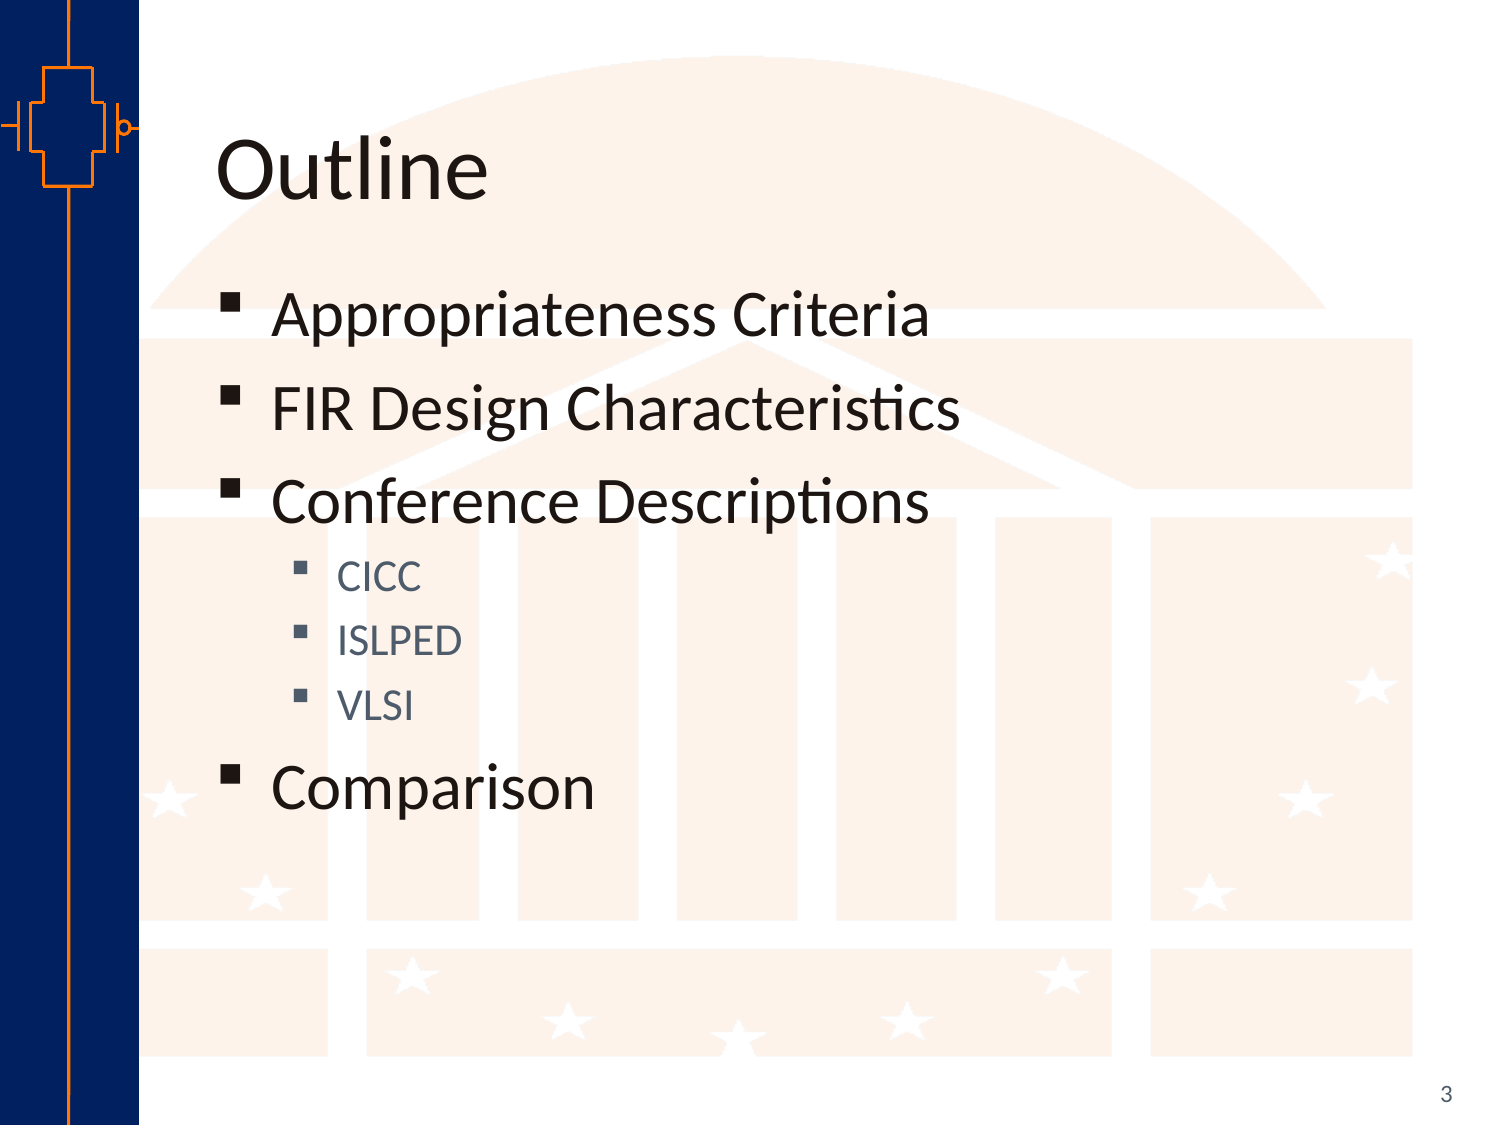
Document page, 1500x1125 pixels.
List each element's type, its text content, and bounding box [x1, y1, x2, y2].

list Appropriateness Criteria FIR Design Characteristics Conference Descriptions CICC ISLPED VLSI Comparison [200, 262, 1425, 988]
title Outline [200, 37, 1388, 225]
slide_number 3 [1425, 1062, 1488, 1123]
